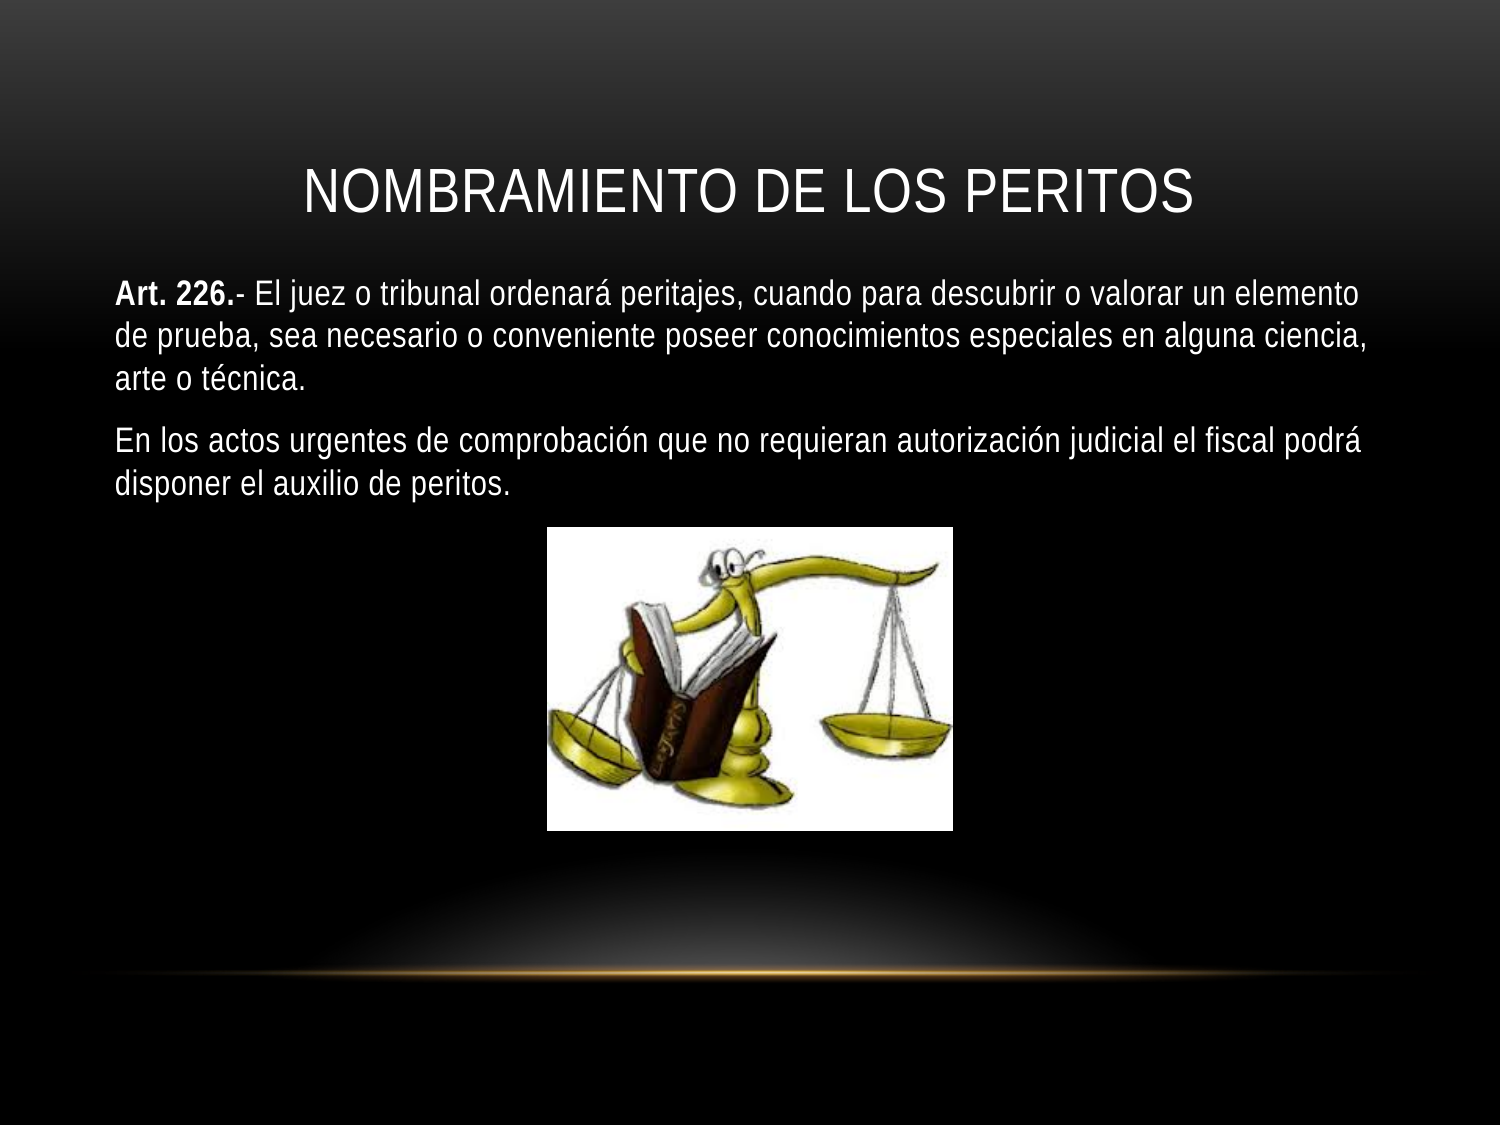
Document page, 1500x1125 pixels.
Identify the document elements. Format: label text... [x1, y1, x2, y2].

list Art. 226.- El juez o tribunal ordenará peritajes, cuando para descubrir o valorar un elemento de prueba, sea necesario o conveniente poseer conocimientos especiales en alguna ciencia, arte o técnica. En los actos urgentes de comprobación que no requieran autorización judicial el fiscal podrá disponer el auxilio de peritos. [99, 262, 1400, 539]
title Nombramiento de los peritos [99, 45, 1400, 233]
picture [0, 0, 1500, 1125]
